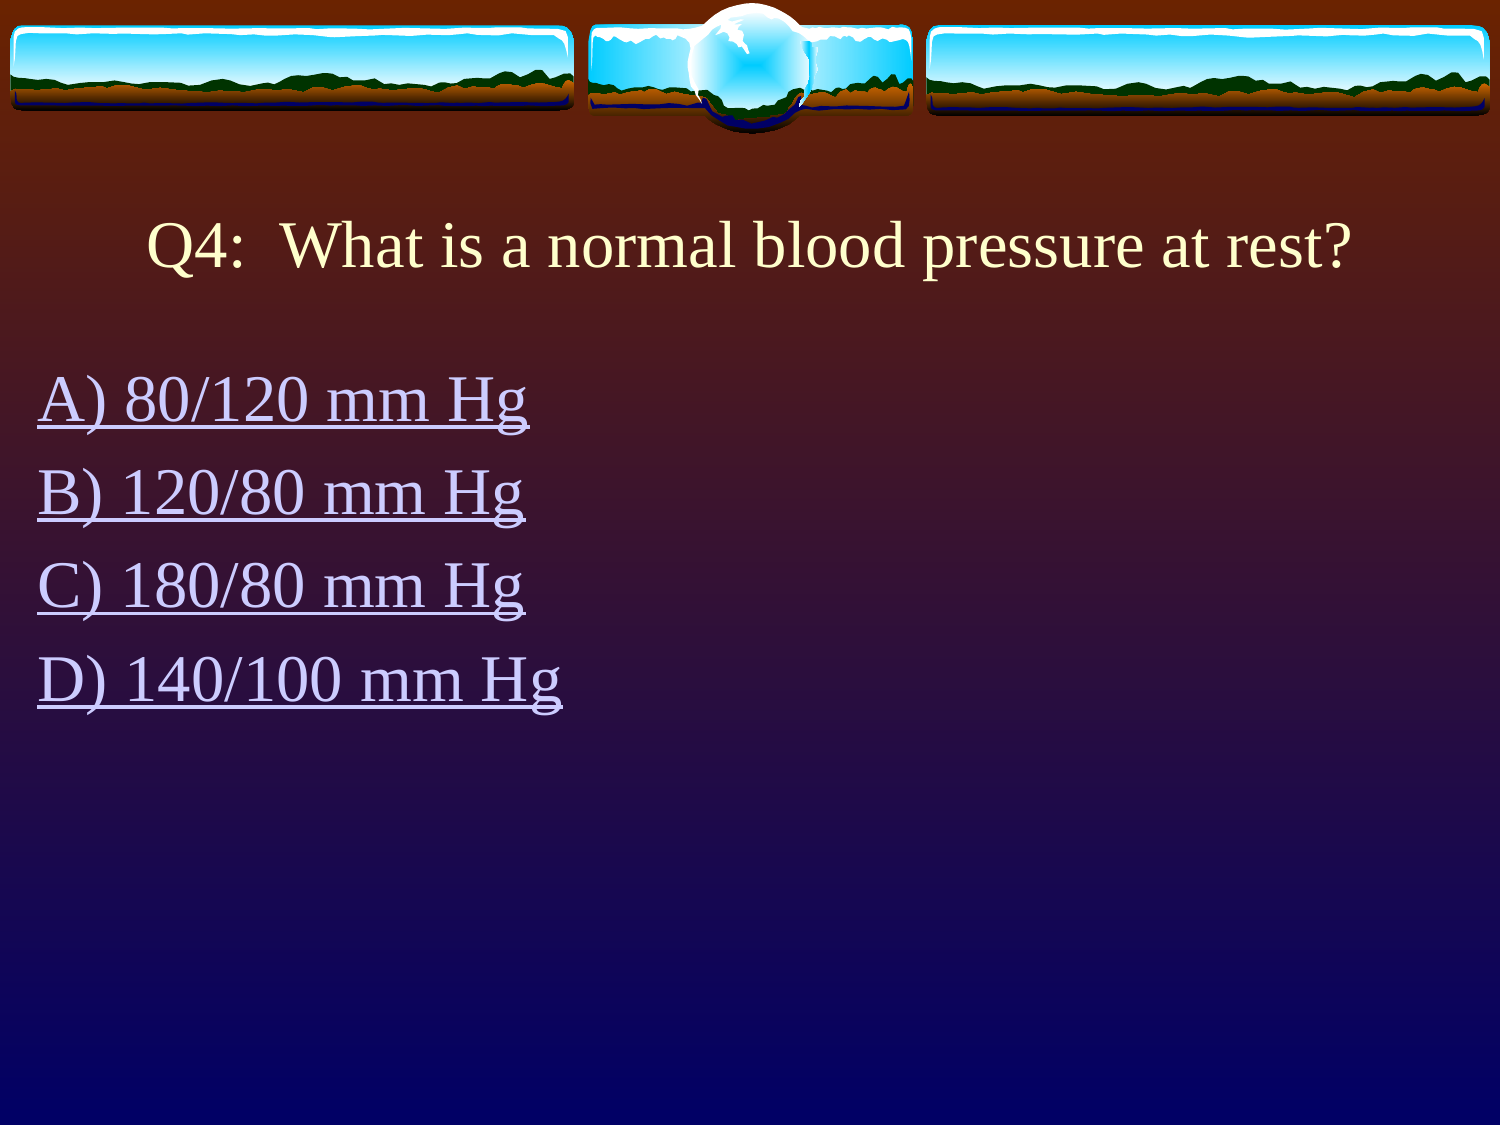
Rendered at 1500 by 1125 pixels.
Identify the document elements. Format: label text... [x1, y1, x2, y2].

list A) 80/120 mm Hg B) 120/80 mm Hg C) 180/80 mm Hg D) 140/100 mm Hg [21, 346, 1482, 1026]
title Q4: What is a normal blood pressure at rest? [21, 145, 1480, 336]
